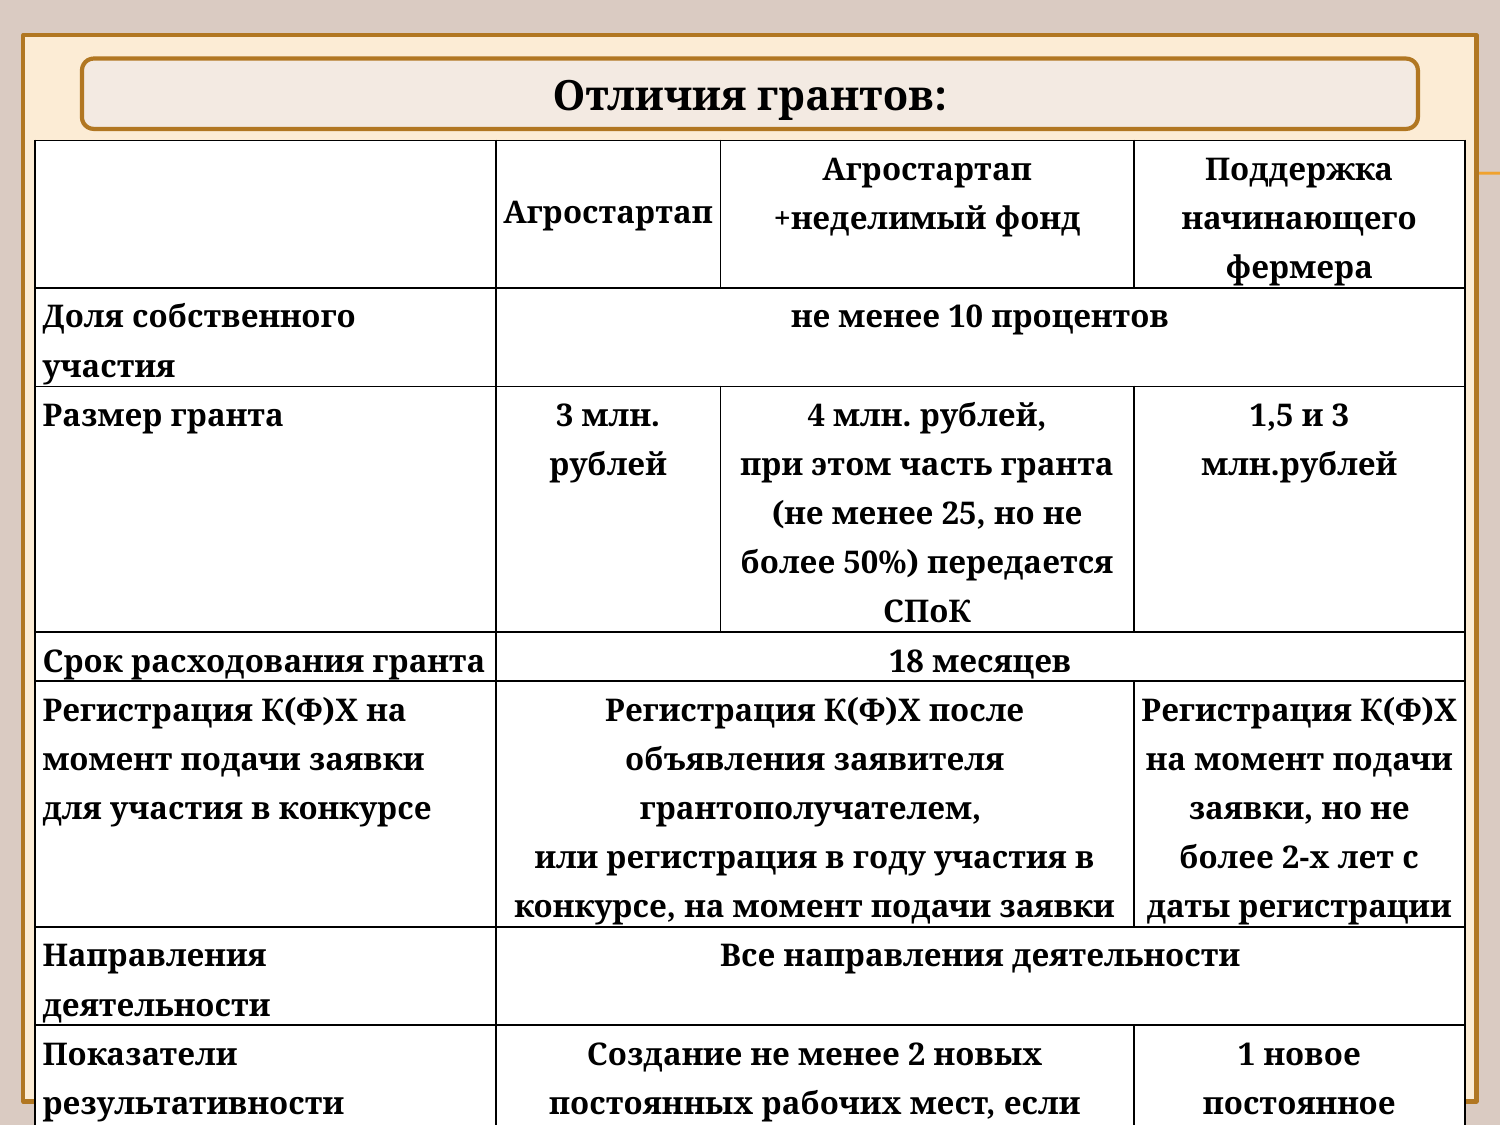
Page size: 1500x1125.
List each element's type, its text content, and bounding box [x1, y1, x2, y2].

table_header Поддержка начинающего фермера [1135, 141, 1464, 287]
table_cell Доля собственного участия [36, 289, 495, 386]
table_cell Регистрация К(Ф)Х после объявления заявителя грантополучателем, или регистрация в году участия в конкурсе, на момент подачи заявки [497, 682, 1133, 926]
table_cell Создание не менее 2 новых постоянных рабочих мест, если сумма гранта превышает 2 млн.рублей, увеличение объема производства продукции [497, 1026, 1133, 1125]
table_cell Регистрация К(Ф)Х на момент подачи заявки для участия в конкурсе [36, 682, 495, 926]
table_header Агростартап +неделимый фонд [721, 141, 1133, 287]
table_cell Все направления деятельности [497, 928, 1464, 1024]
table_cell 3 млн. рублей [497, 387, 720, 631]
table_cell Размер гранта [36, 387, 495, 631]
text_box Отличия грантов: [79, 75, 1421, 132]
table_cell Срок расходования гранта [36, 633, 495, 680]
table_header [36, 141, 495, 287]
table_cell Направления деятельности [36, 928, 495, 1024]
table_cell 4 млн. рублей, при этом часть гранта (не менее 25, но не более 50%) передается СПоК [721, 387, 1133, 631]
text_box [0, 0, 1500, 75]
table_cell 18 месяцев [497, 633, 1464, 680]
table_cell 1 новое постоянное рабочее место на 1 млн. рублей гранта, 10% прирост производства продукции [1135, 1026, 1464, 1125]
table_cell Регистрация К(Ф)Х на момент подачи заявки, но не более 2-х лет с даты регистрации [1135, 682, 1464, 926]
table_cell Показатели результативности [36, 1026, 495, 1125]
table_cell не менее 10 процентов [497, 289, 1464, 386]
table_cell 1,5 и 3 млн.рублей [1135, 387, 1464, 631]
text_box [21, 75, 1479, 1104]
table_header Агростартап [497, 141, 720, 287]
